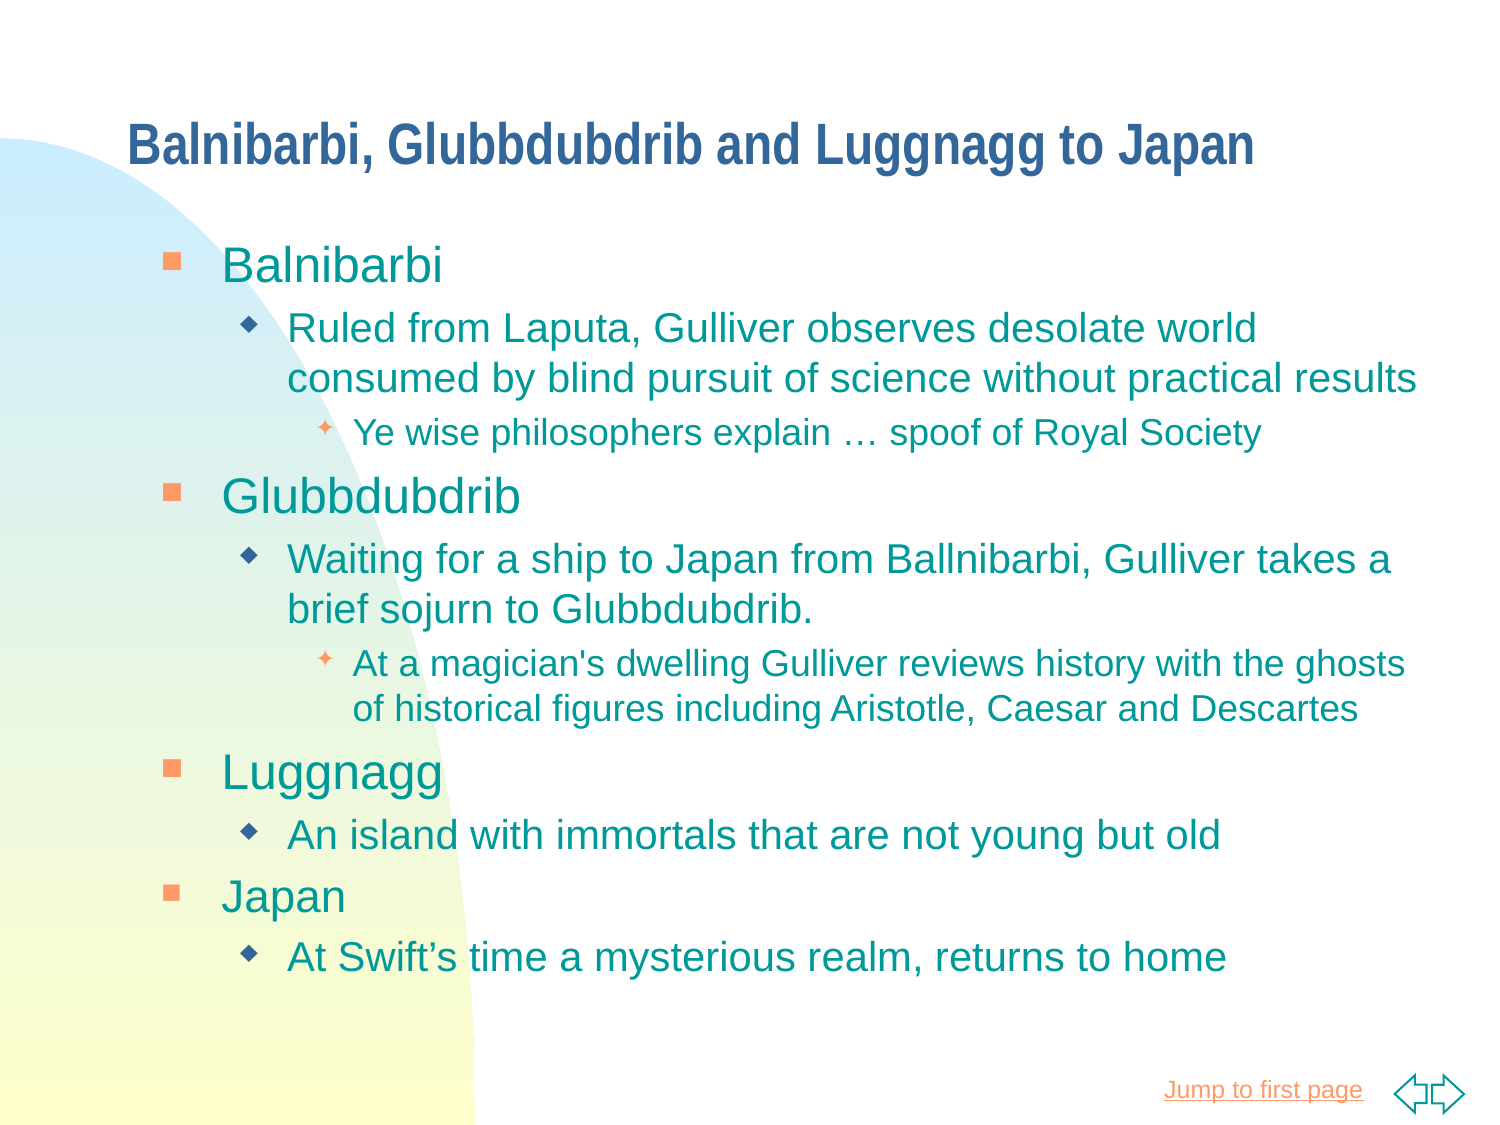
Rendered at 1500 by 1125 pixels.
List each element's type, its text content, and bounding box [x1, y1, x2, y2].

list Balnibarbi Ruled from Laputa, Gulliver observes desolate world consumed by blind pursuit of science without practical results Ye wise philosophers explain … spoof of Royal Society Glubbdubdrib Waiting for a ship to Japan from Ballnibarbi, Gulliver takes a brief sojurn to Glubbdubdrib. At a magician's dwelling Gulliver reviews history with the ghosts of historical figures including Aristotle, Caesar and Descartes Luggnagg An island with immortals that are not young but old Japan At Swift’s time a mysterious realm, returns to home [149, 224, 1463, 1001]
title Balnibarbi, Glubbdubdrib and Luggnagg to Japan [112, 99, 1463, 201]
